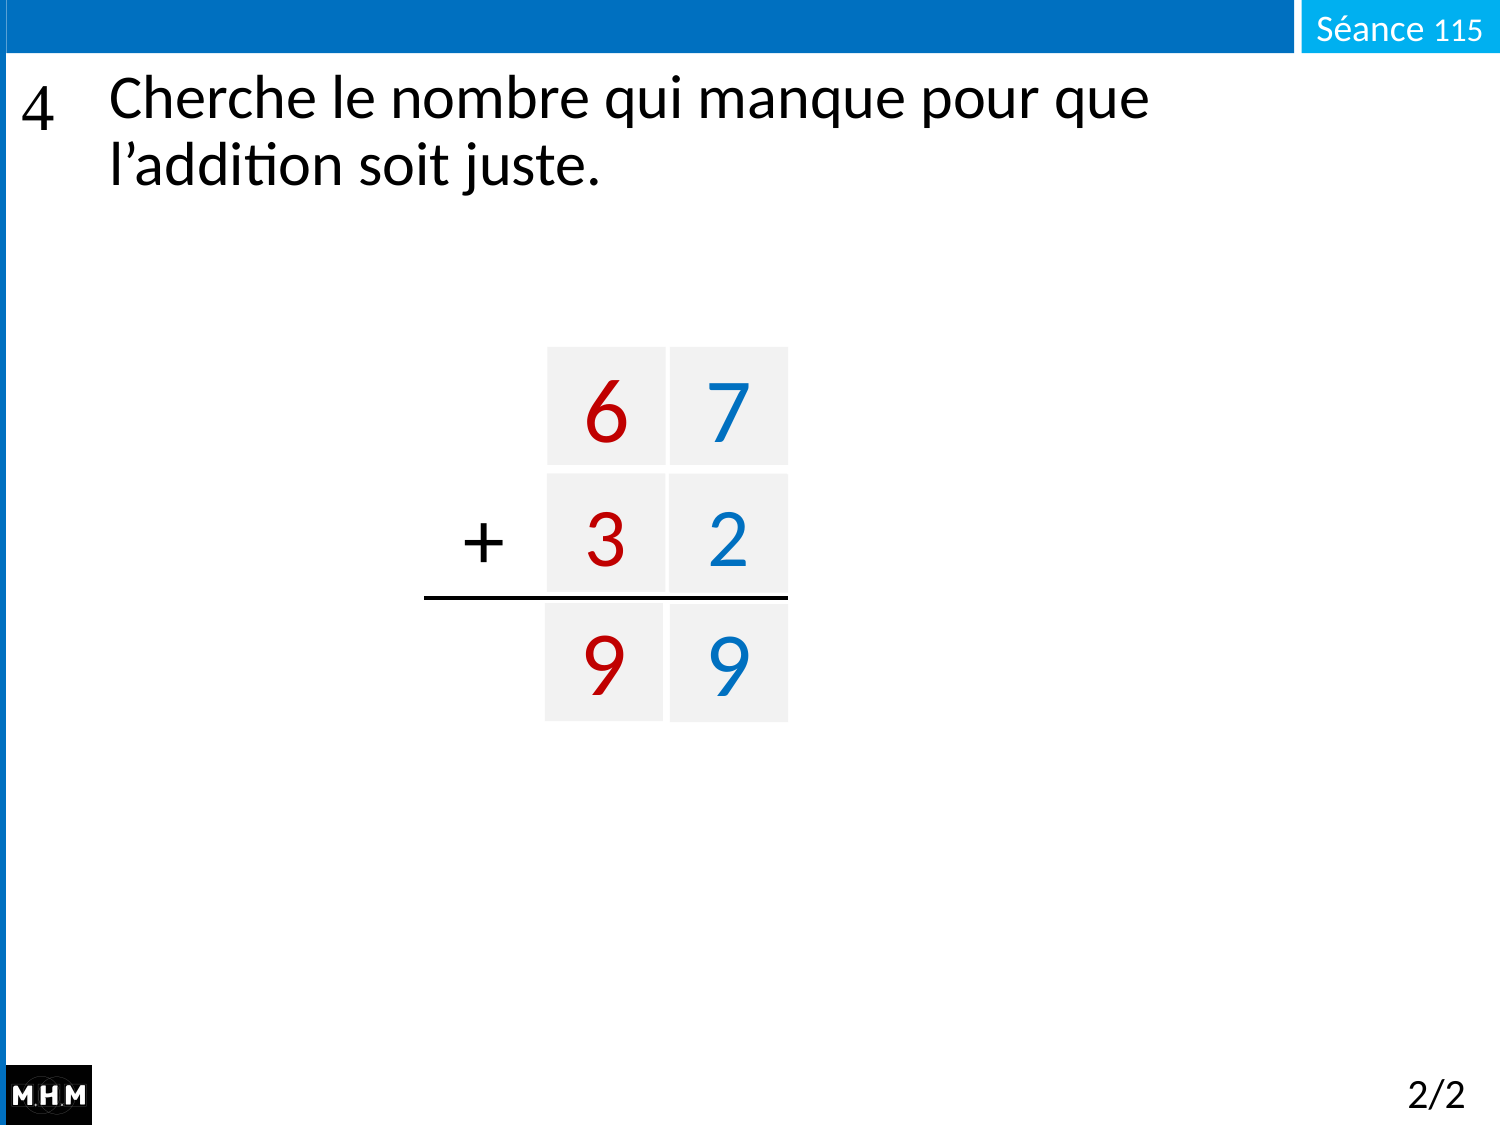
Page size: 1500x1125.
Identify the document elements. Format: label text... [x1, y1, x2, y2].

text_box 3 [546, 473, 666, 593]
text_box 2 [668, 473, 788, 593]
text_box 9 [544, 602, 664, 722]
list 2/2 [1373, 1064, 1500, 1125]
text_box 9 [669, 603, 789, 723]
text_box 7 [669, 346, 789, 466]
picture [6, 1065, 92, 1125]
title Cherche le nombre qui manque pour que l’addition soit juste. [94, 57, 1389, 208]
text_box + [424, 472, 544, 596]
text_box 6 [546, 346, 667, 466]
